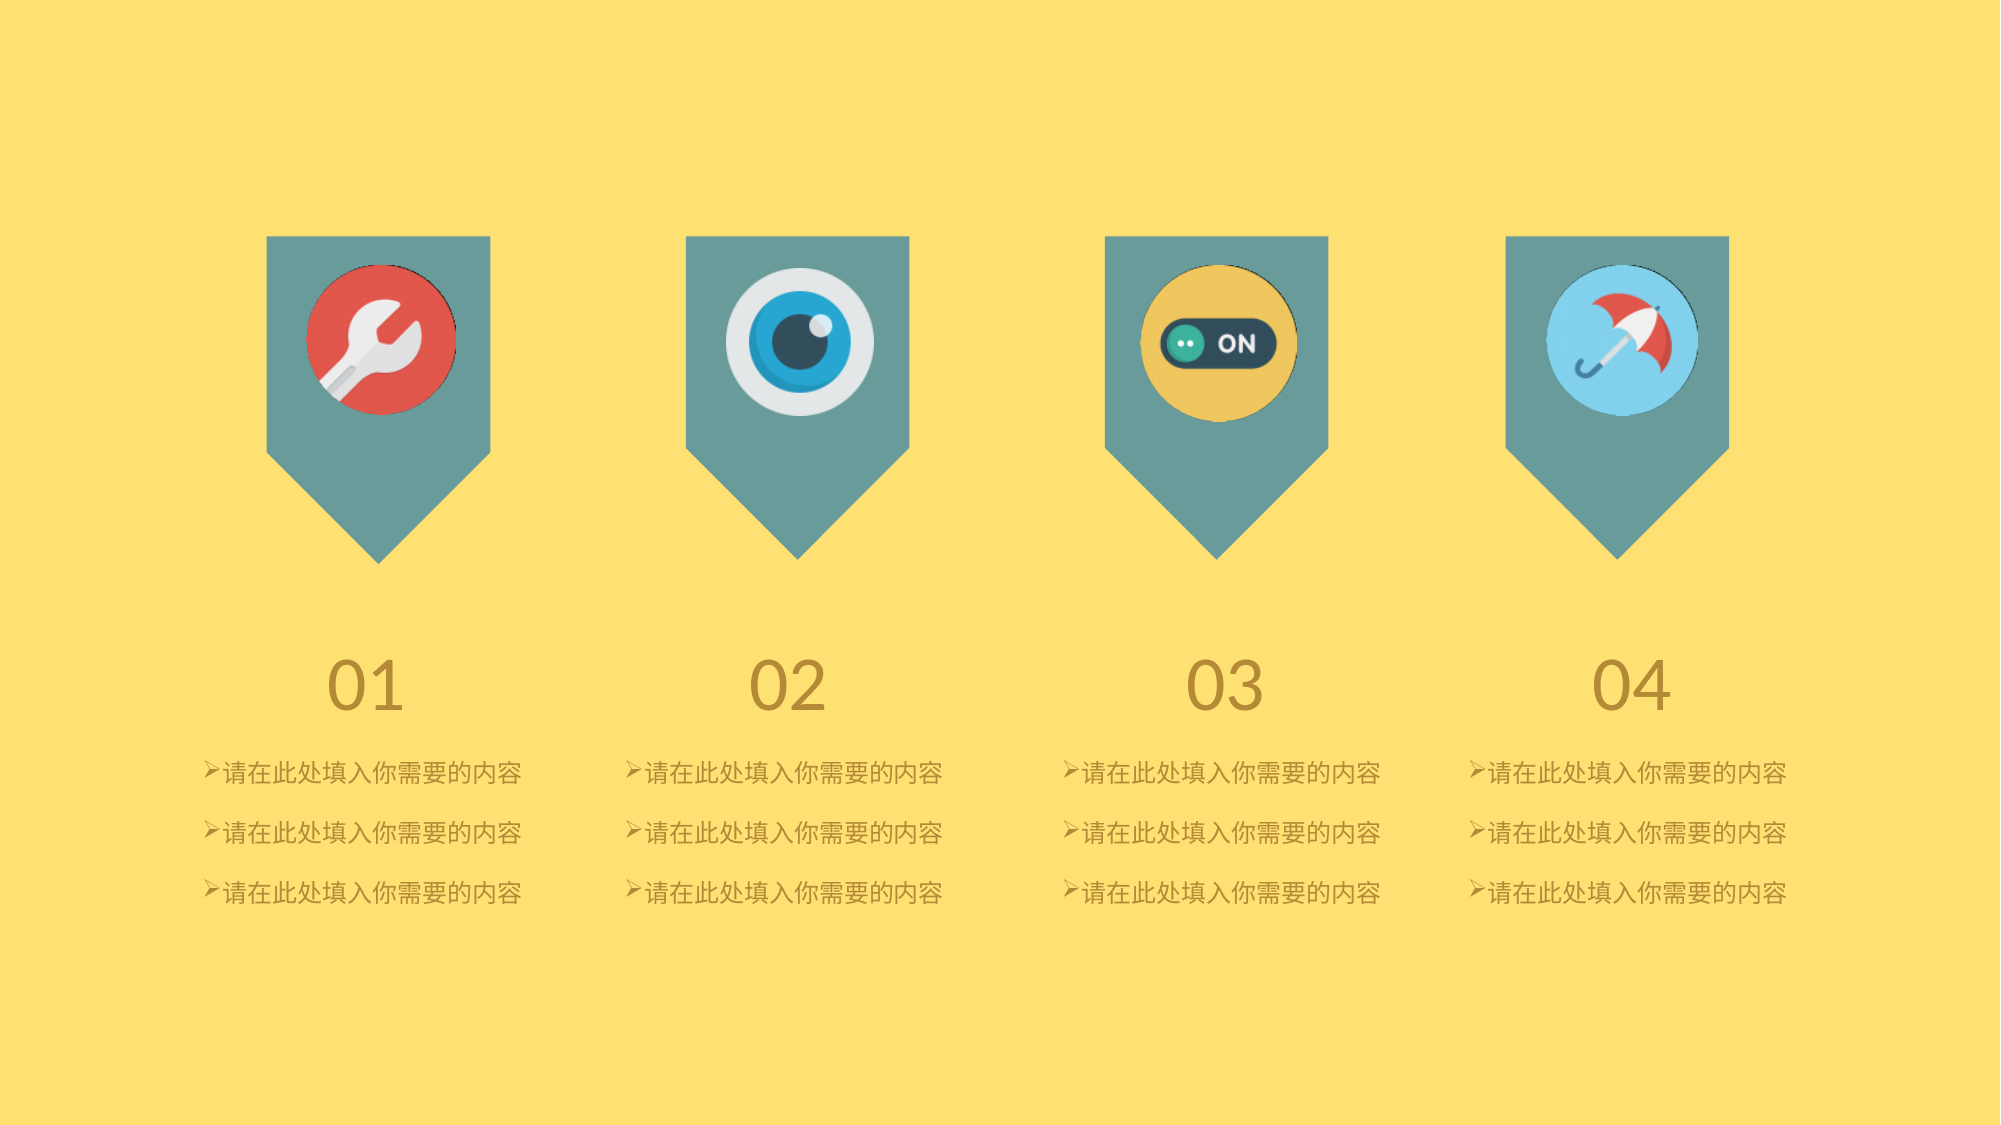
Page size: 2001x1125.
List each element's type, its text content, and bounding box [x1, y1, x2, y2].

picture [1546, 265, 1698, 417]
text_box 请在此处填入你需要的内容 请在此处填入你需要的内容 请在此处填入你需要的内容 [1046, 749, 1438, 945]
text_box 请在此处填入你需要的内容 请在此处填入你需要的内容 请在此处填入你需要的内容 [187, 749, 579, 945]
text_box 01 [312, 624, 454, 734]
picture [306, 265, 457, 415]
text_box [266, 236, 491, 565]
text_box 请在此处填入你需要的内容 请在此处填入你需要的内容 请在此处填入你需要的内容 [609, 749, 1000, 945]
picture [726, 268, 875, 417]
text_box 请在此处填入你需要的内容 请在此处填入你需要的内容 请在此处填入你需要的内容 [1453, 749, 1844, 945]
text_box [685, 236, 910, 560]
text_box 03 [1171, 624, 1313, 734]
text_box 02 [734, 624, 875, 734]
text_box [1505, 236, 1730, 560]
picture [1140, 265, 1298, 423]
text_box 04 [1578, 624, 1719, 734]
text_box [1104, 236, 1329, 560]
